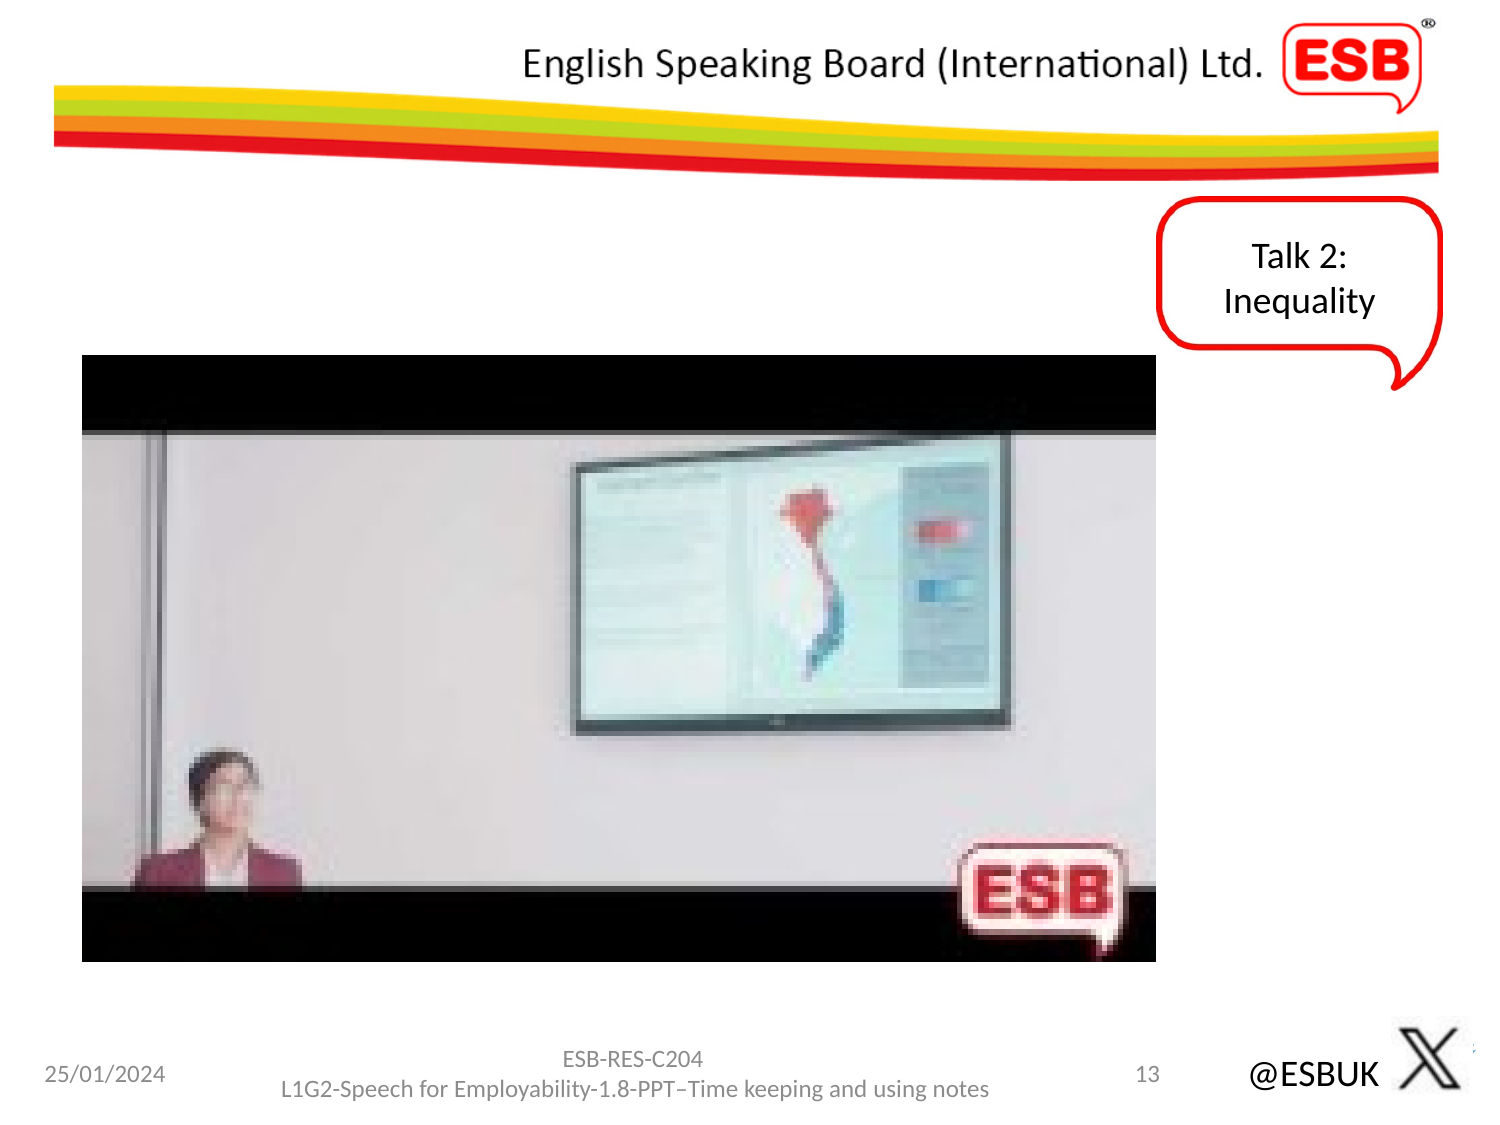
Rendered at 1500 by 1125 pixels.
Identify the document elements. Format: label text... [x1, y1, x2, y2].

picture [0, 0, 1500, 189]
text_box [81, 355, 1157, 963]
picture [1391, 1016, 1476, 1102]
picture [1156, 196, 1443, 391]
footer ESB-RES-C204 L1G2-Speech for Employability-1.8-PPT–Time keeping and using notes [258, 1042, 930, 1103]
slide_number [29, 1042, 258, 1103]
slide_number 13 [930, 1042, 1176, 1103]
